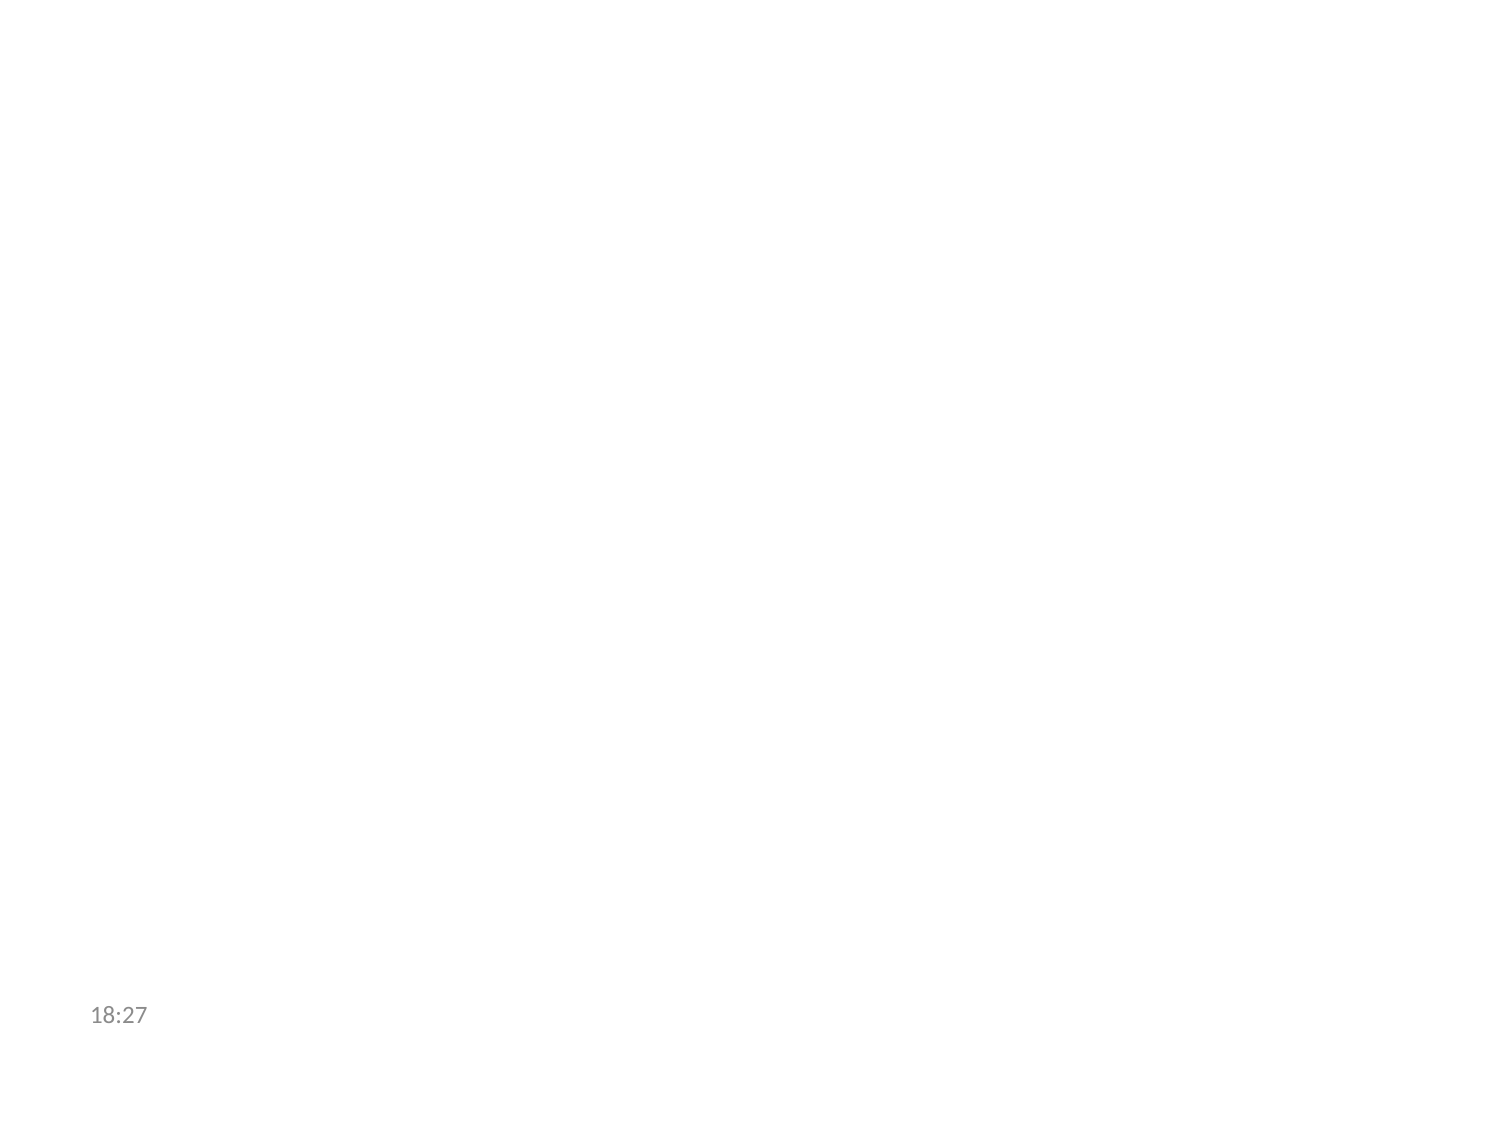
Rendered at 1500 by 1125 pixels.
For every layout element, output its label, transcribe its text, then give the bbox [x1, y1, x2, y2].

text_box 15:35 [75, 983, 425, 1044]
